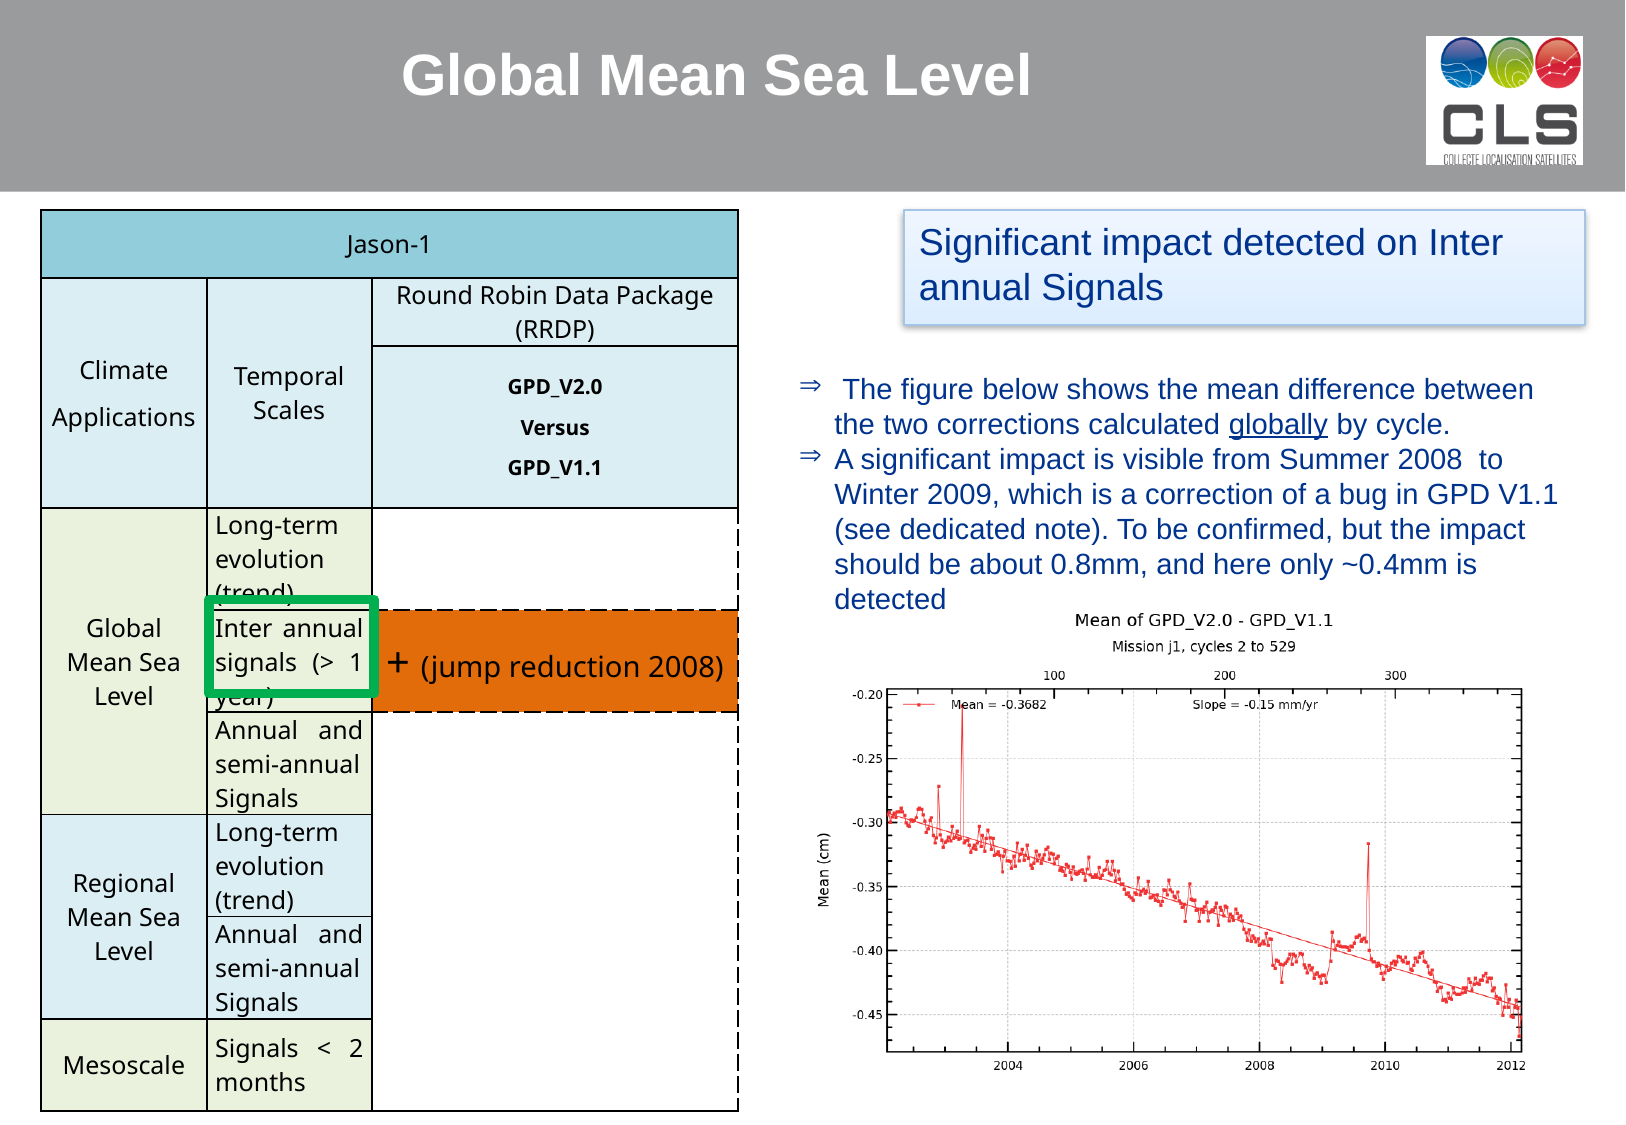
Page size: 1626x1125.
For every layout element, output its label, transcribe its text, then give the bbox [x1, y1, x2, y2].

table_cell Inter annual signals (> 1 year) [208, 696, 371, 711]
table_cell Signals < 2 months [208, 1020, 371, 1110]
table_cell [373, 509, 738, 610]
table_cell Long-term evolution (trend) [208, 509, 371, 597]
text_box [207, 597, 376, 696]
table_cell Long-term evolution (trend) [208, 815, 371, 916]
table_cell Mesoscale [42, 1020, 206, 1110]
picture [788, 590, 1548, 1096]
table_cell Climate Applications [42, 279, 206, 507]
text_box Significant impact detected on Inter annual Signals [903, 209, 1586, 326]
table_cell Temporal Scales [208, 279, 371, 507]
text_box Global Mean Sea Level [386, 40, 1162, 119]
table_cell + (jump reduction 2008) [373, 610, 738, 712]
table_cell Annual and semi-annual Signals [208, 917, 371, 1018]
table_cell Global Mean Sea Level [42, 509, 206, 814]
table_cell [373, 712, 738, 1110]
table_header Jason-1 [42, 211, 737, 277]
table_cell GPD_V2.0 Versus GPD_V1.1 [373, 347, 737, 507]
table_cell Annual and semi-annual Signals [208, 713, 371, 814]
table_cell Regional Mean Sea Level [42, 815, 206, 1018]
picture [1426, 36, 1583, 165]
text_box The figure below shows the mean difference between the two corrections calculated globally by cycle. A significant impact is visible from Summer 2008 to Winter 2009, which is a correction of a bug in GPD V1.1 (see dedicated note). To be confirmed, but the impact should be about 0.8mm, and here only ~0.4mm is detected [784, 362, 1599, 623]
table_cell Round Robin Data Package (RRDP) [373, 279, 737, 345]
